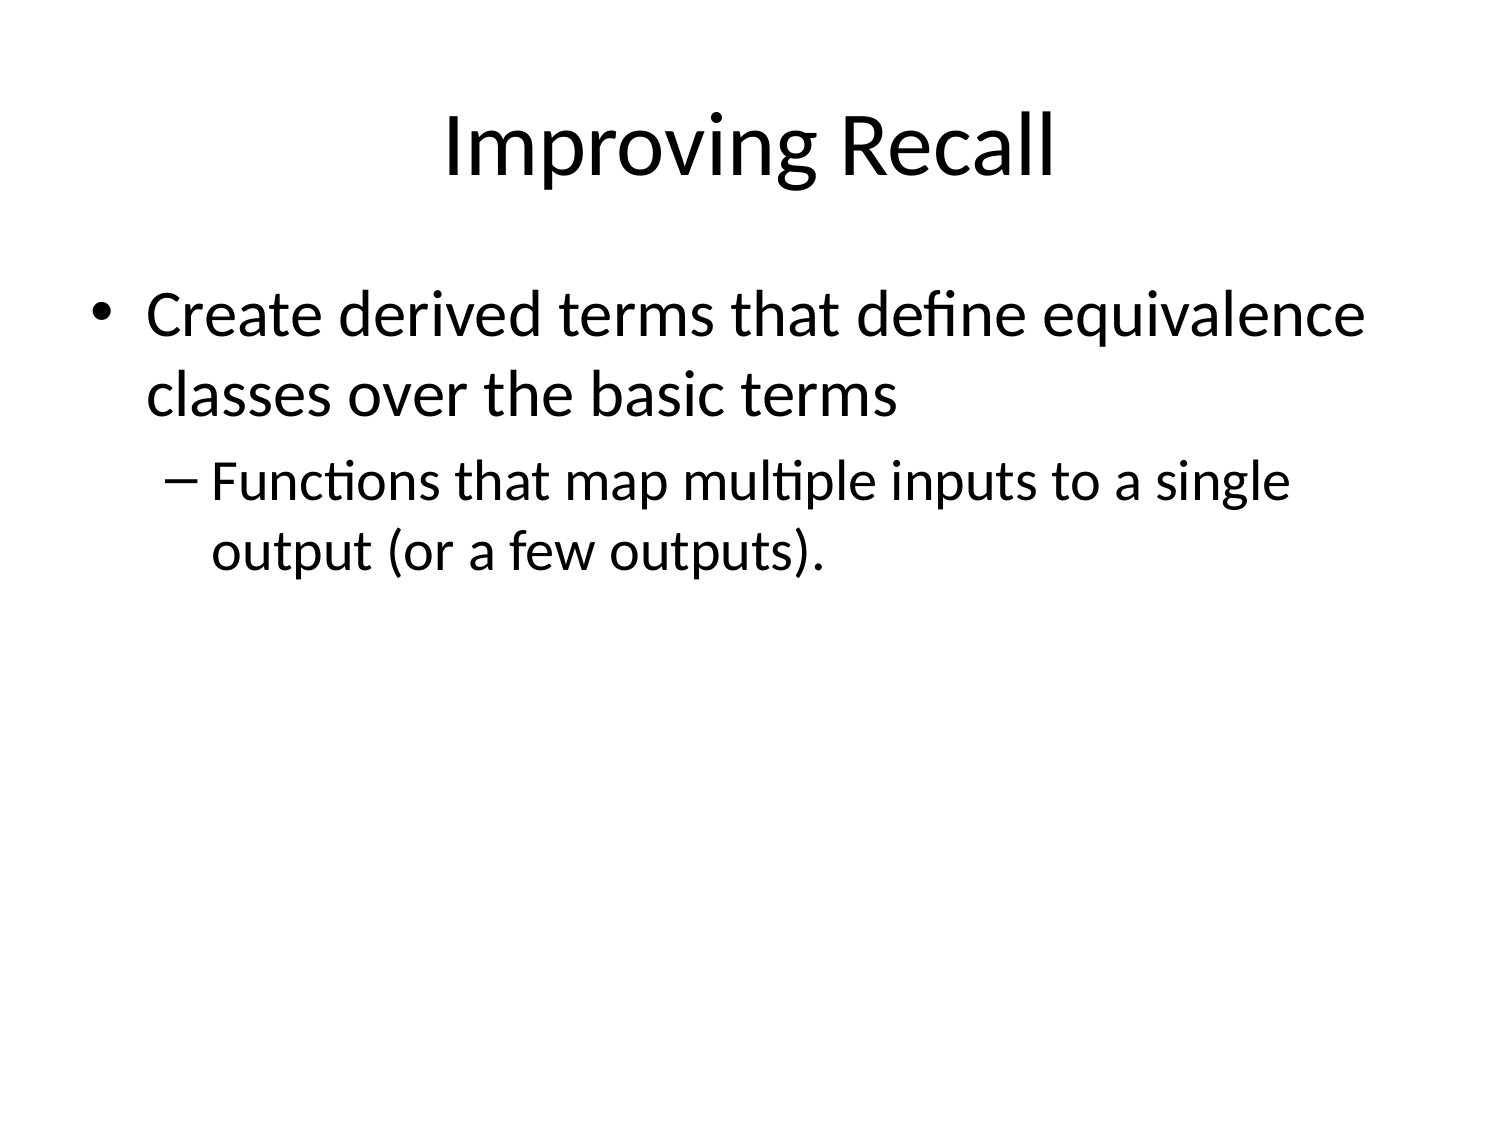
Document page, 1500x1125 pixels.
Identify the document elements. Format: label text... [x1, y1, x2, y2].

title Improving Recall [75, 45, 1425, 233]
list Create derived terms that define equivalence classes over the basic terms Functions that map multiple inputs to a single output (or a few outputs). [75, 262, 1425, 1005]
